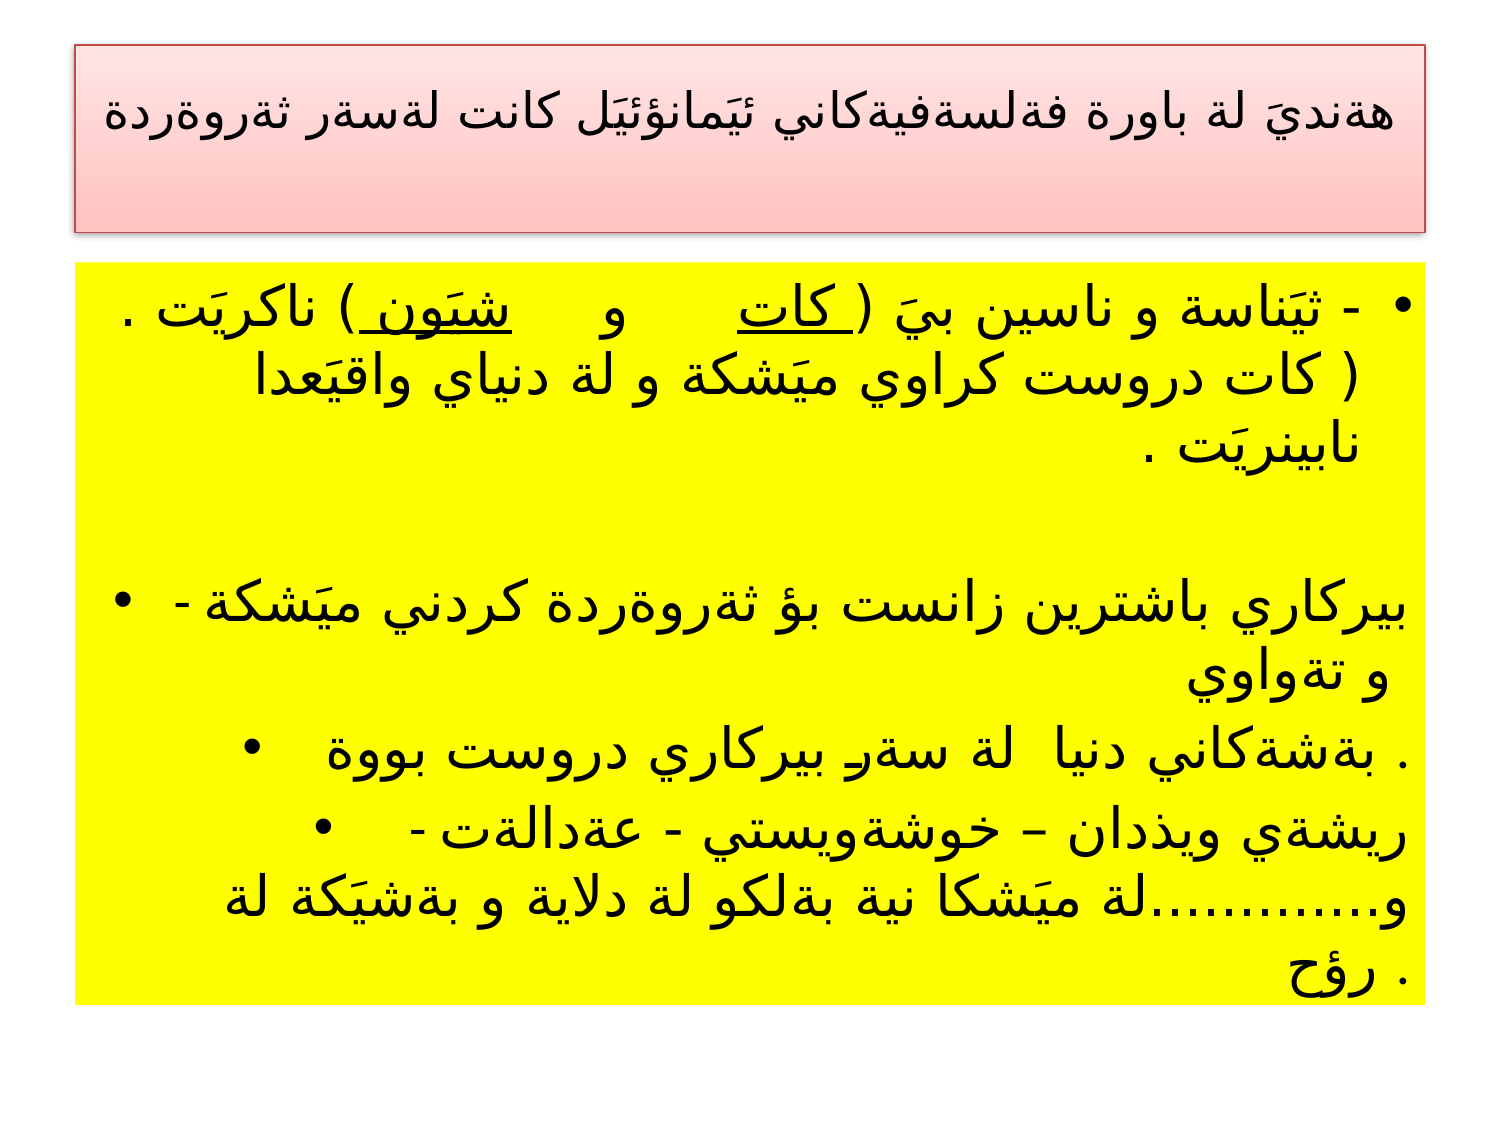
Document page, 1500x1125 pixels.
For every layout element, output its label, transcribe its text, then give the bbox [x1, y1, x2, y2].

list - ثيَناسة و ناسين بيَ ( كات و شيَون ) ناكريَت . ( كات دروست كراوي ميَشكة و لة دنياي واقيَعدا نابينريَت . - بيركاري باشترين زانست بؤ ثةروةردة كردني ميَشكة و تةواوي بةشةكاني دنيا لة سةر بيركاري دروست بووة . - ريشةي ويذدان – خوشةويستي - عةدالةت و.............لة ميَشكا نية بةلكو لة دلاية و بةشيَكة لة رؤح . [75, 262, 1425, 1005]
title هةنديَ لة باورة فةلسةفيةكاني ئيَمانؤئيَل كانت لةسةر ثةروةردة [74, 44, 1426, 233]
